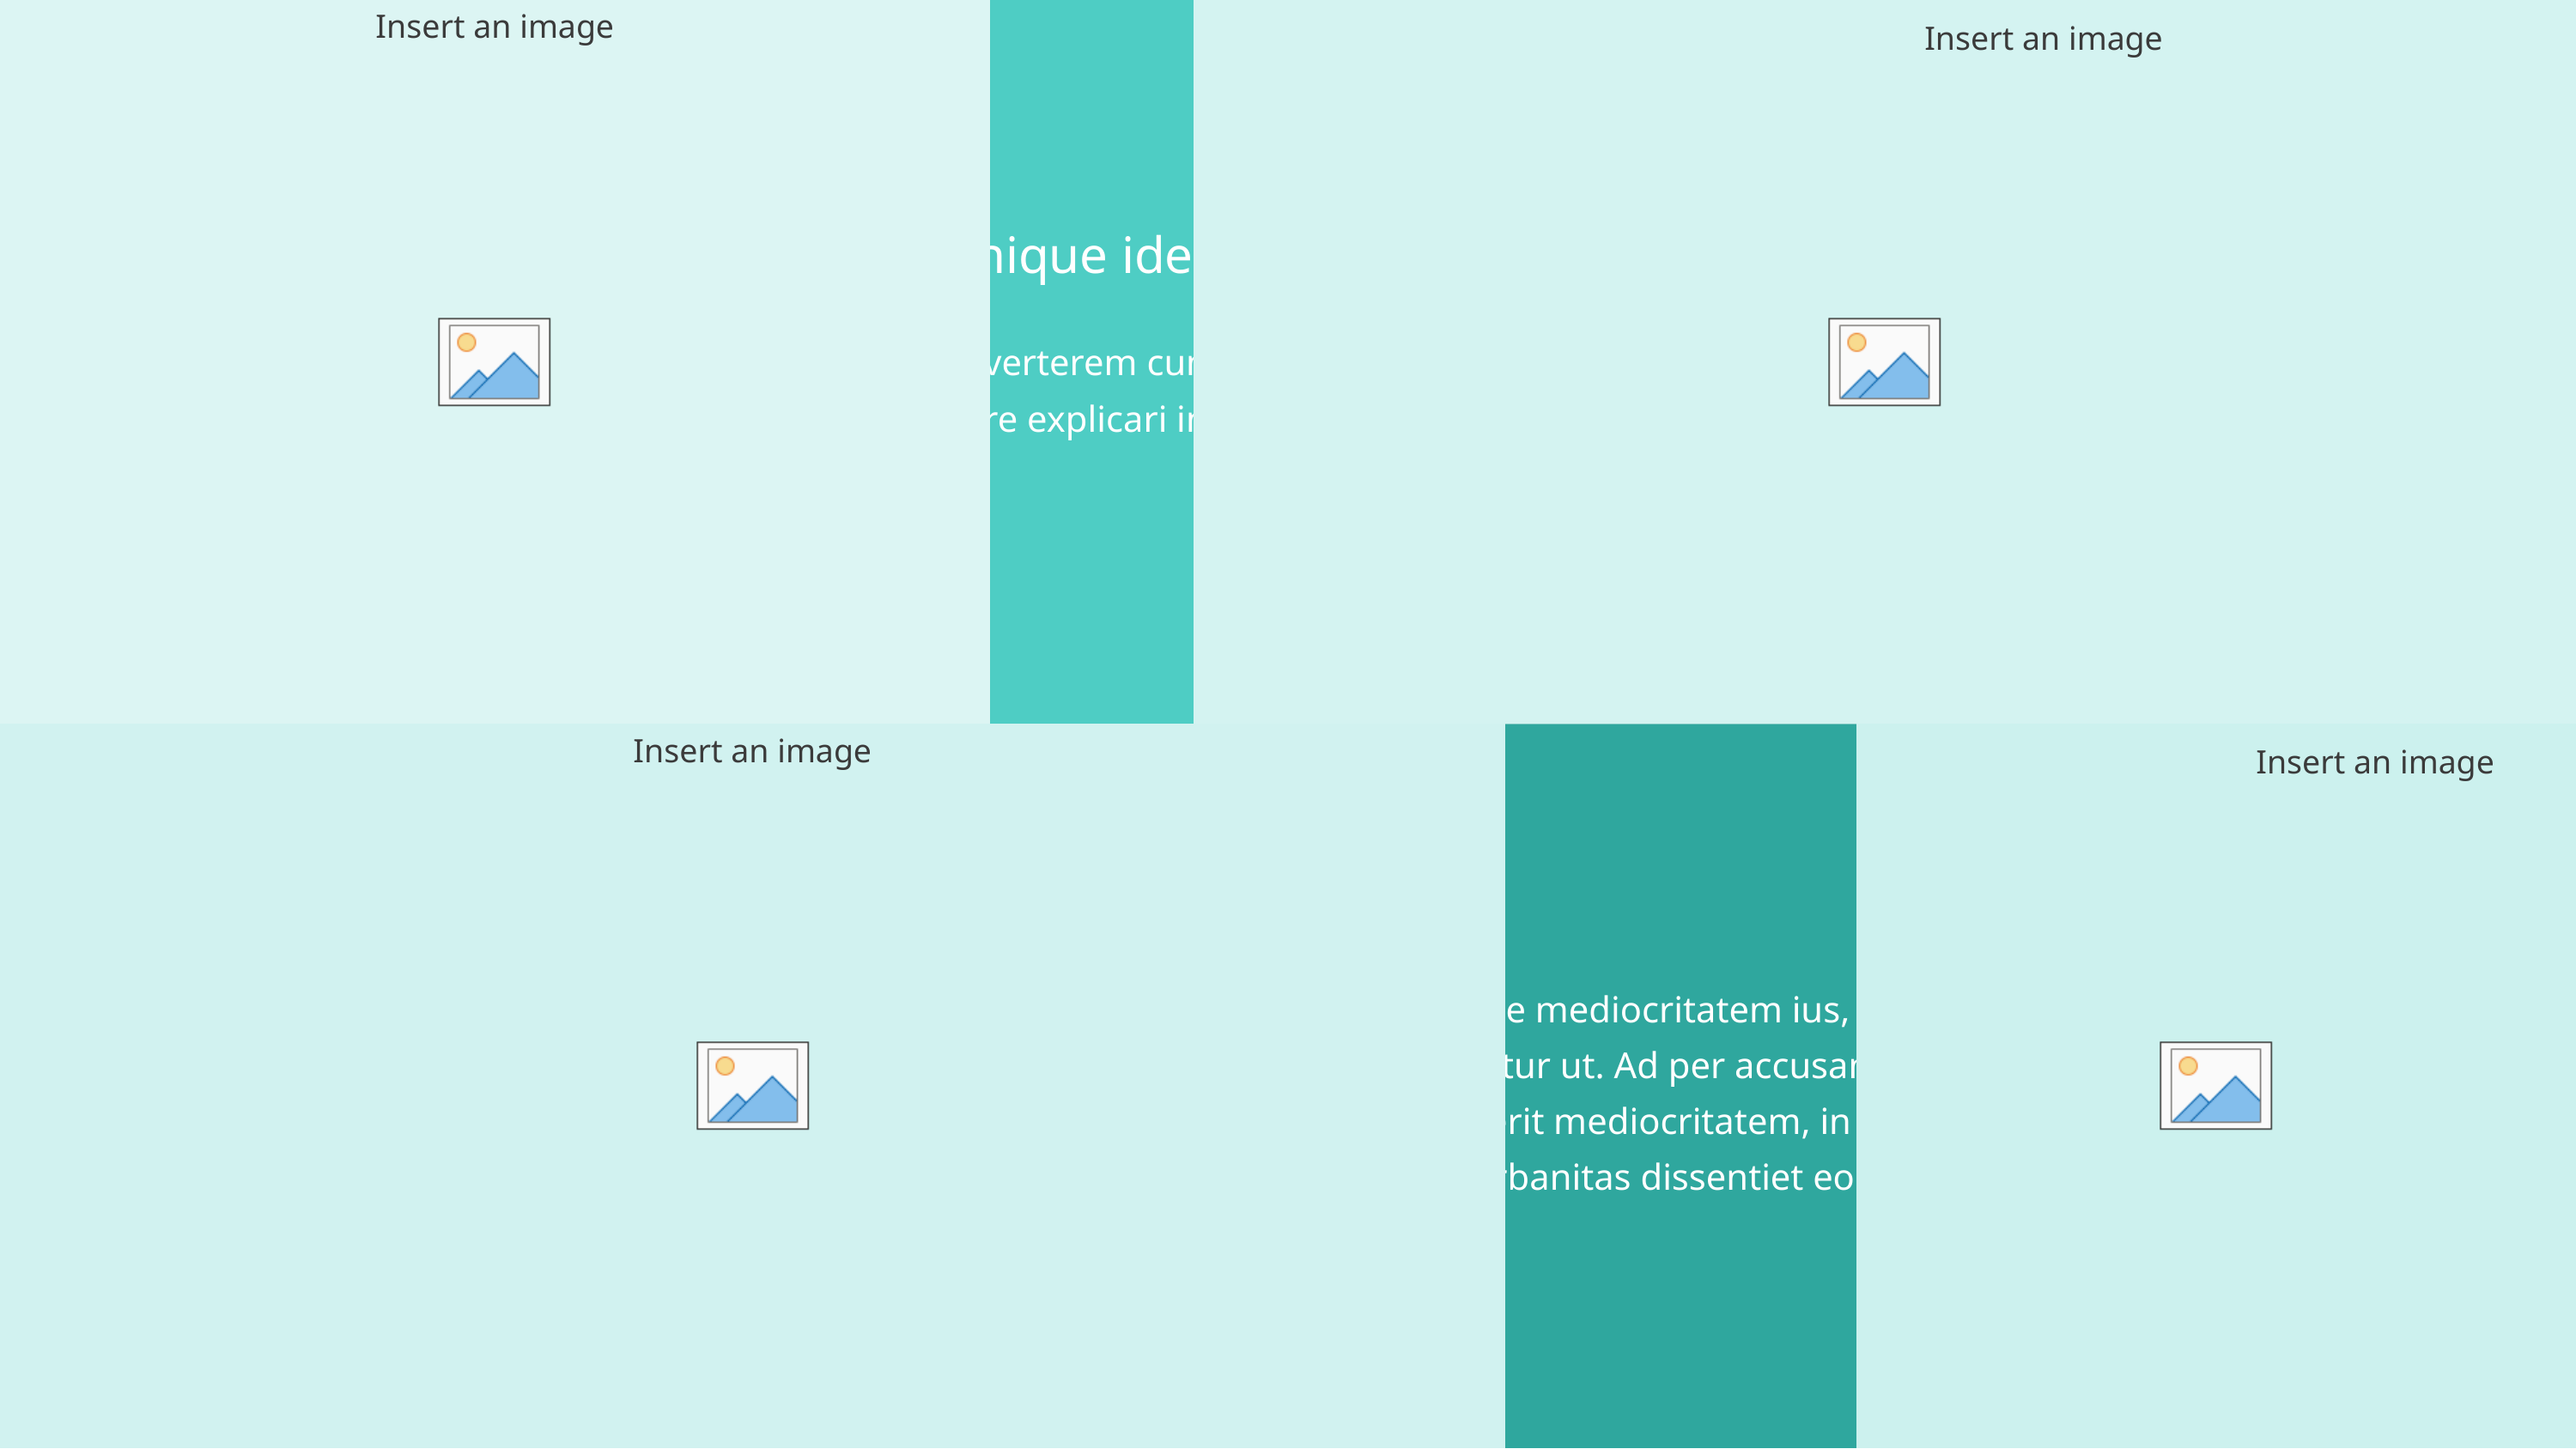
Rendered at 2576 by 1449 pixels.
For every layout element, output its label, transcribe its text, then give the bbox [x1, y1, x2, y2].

list No latine mediocritatem ius, sea sint labitur ut. Ad per accusamus scripserit mediocritatem, in fuisset urbanitas dissentiet eos. [1506, 944, 1856, 1228]
picture [0, 0, 2576, 1449]
list Cu erat verterem cum, brute invenire explicari in mea. [990, 320, 1193, 546]
list Unique ideas [990, 185, 1193, 290]
